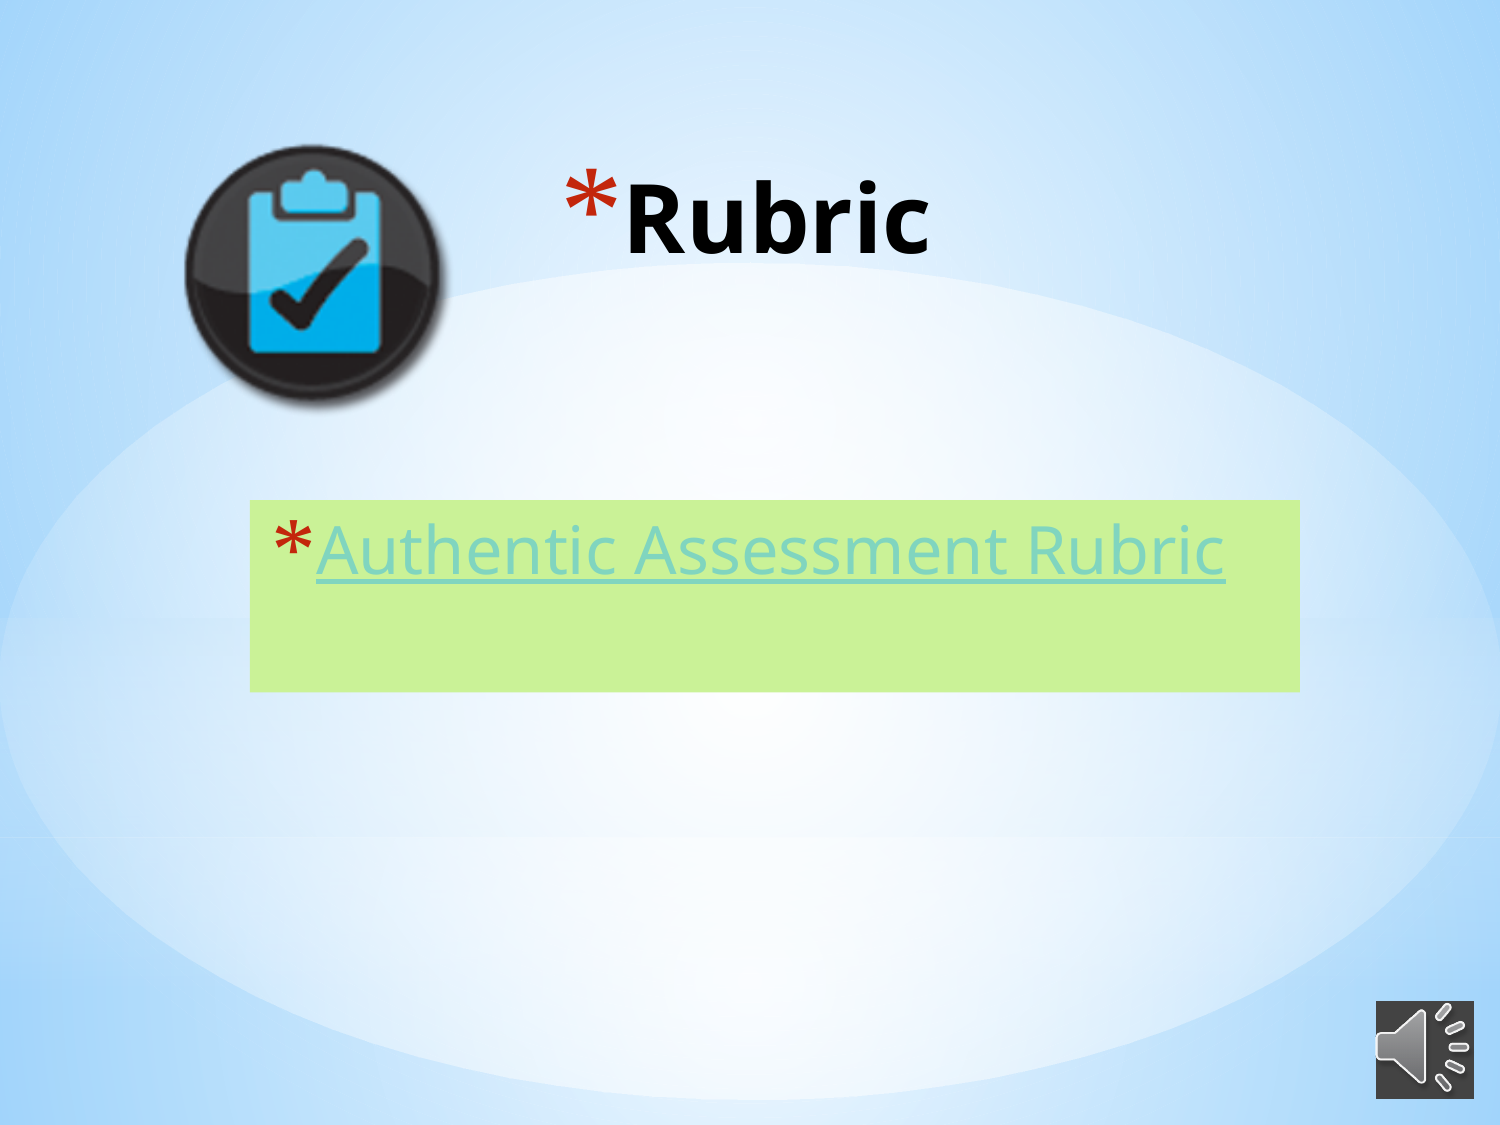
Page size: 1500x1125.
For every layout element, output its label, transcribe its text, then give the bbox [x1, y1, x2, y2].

list Authentic Assessment Rubric [249, 500, 1300, 693]
title Rubric [466, 149, 1281, 338]
picture [1374, 999, 1476, 1101]
picture [162, 124, 463, 426]
